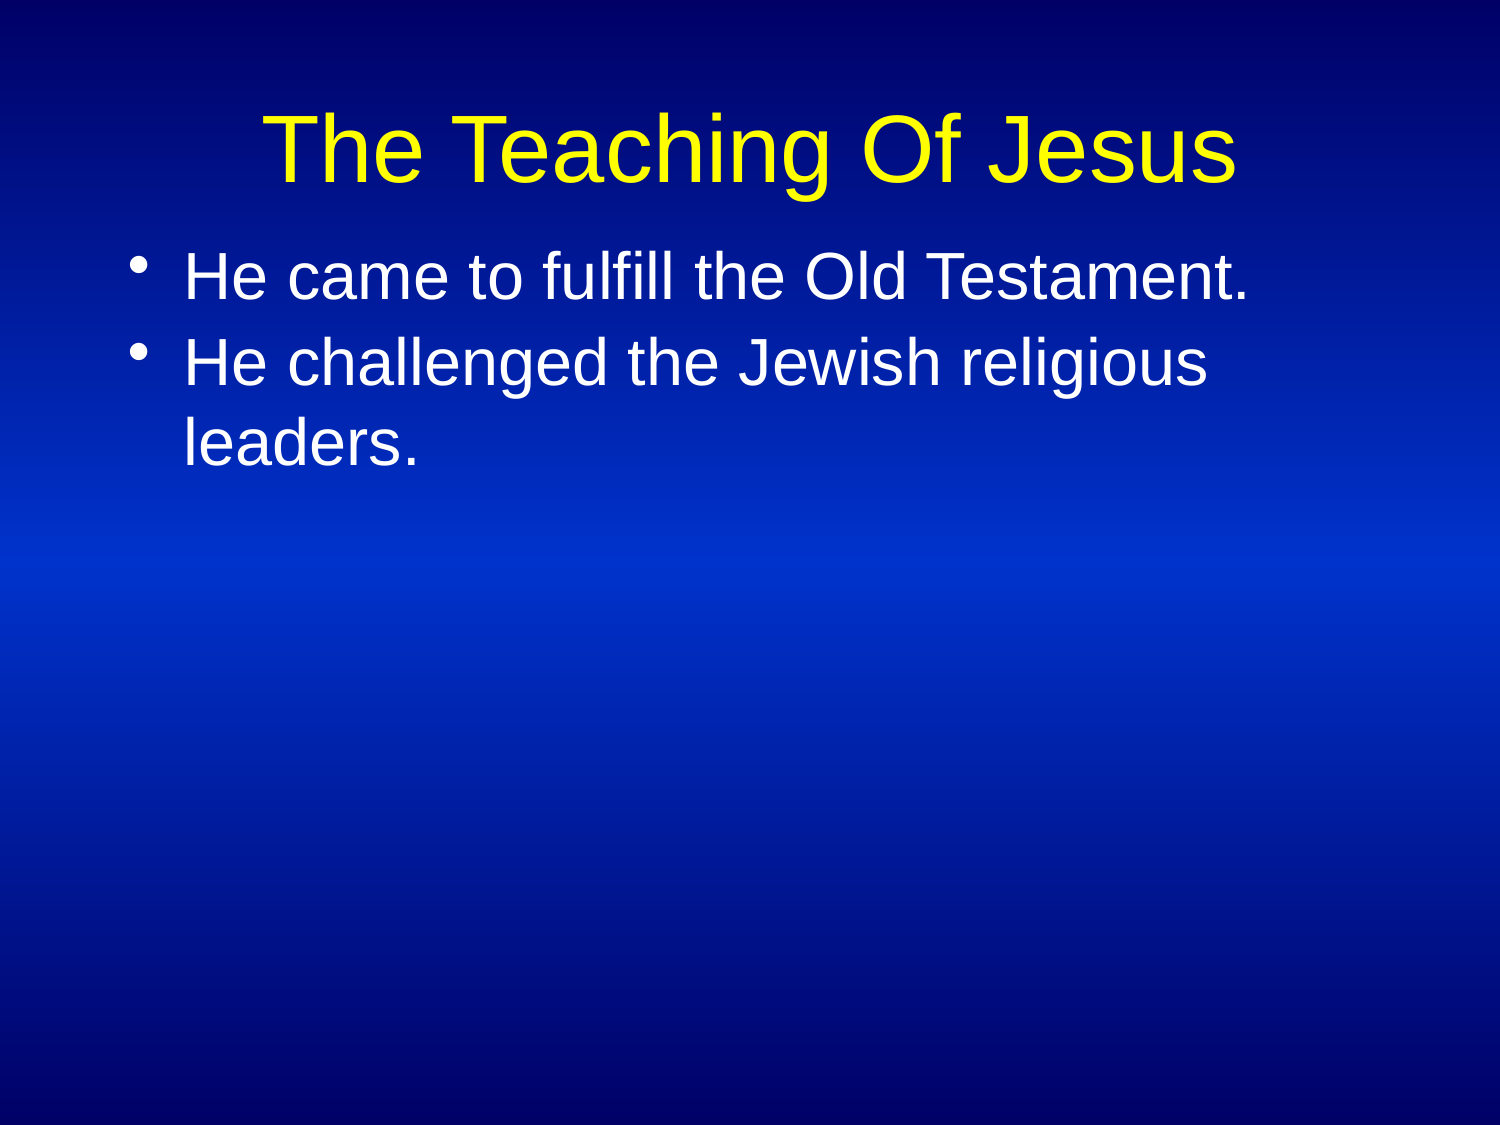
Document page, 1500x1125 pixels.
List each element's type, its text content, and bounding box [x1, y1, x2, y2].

list He came to fulfill the Old Testament. He challenged the Jewish religious leaders. [112, 224, 1463, 500]
title The Teaching Of Jesus [37, 50, 1463, 238]
